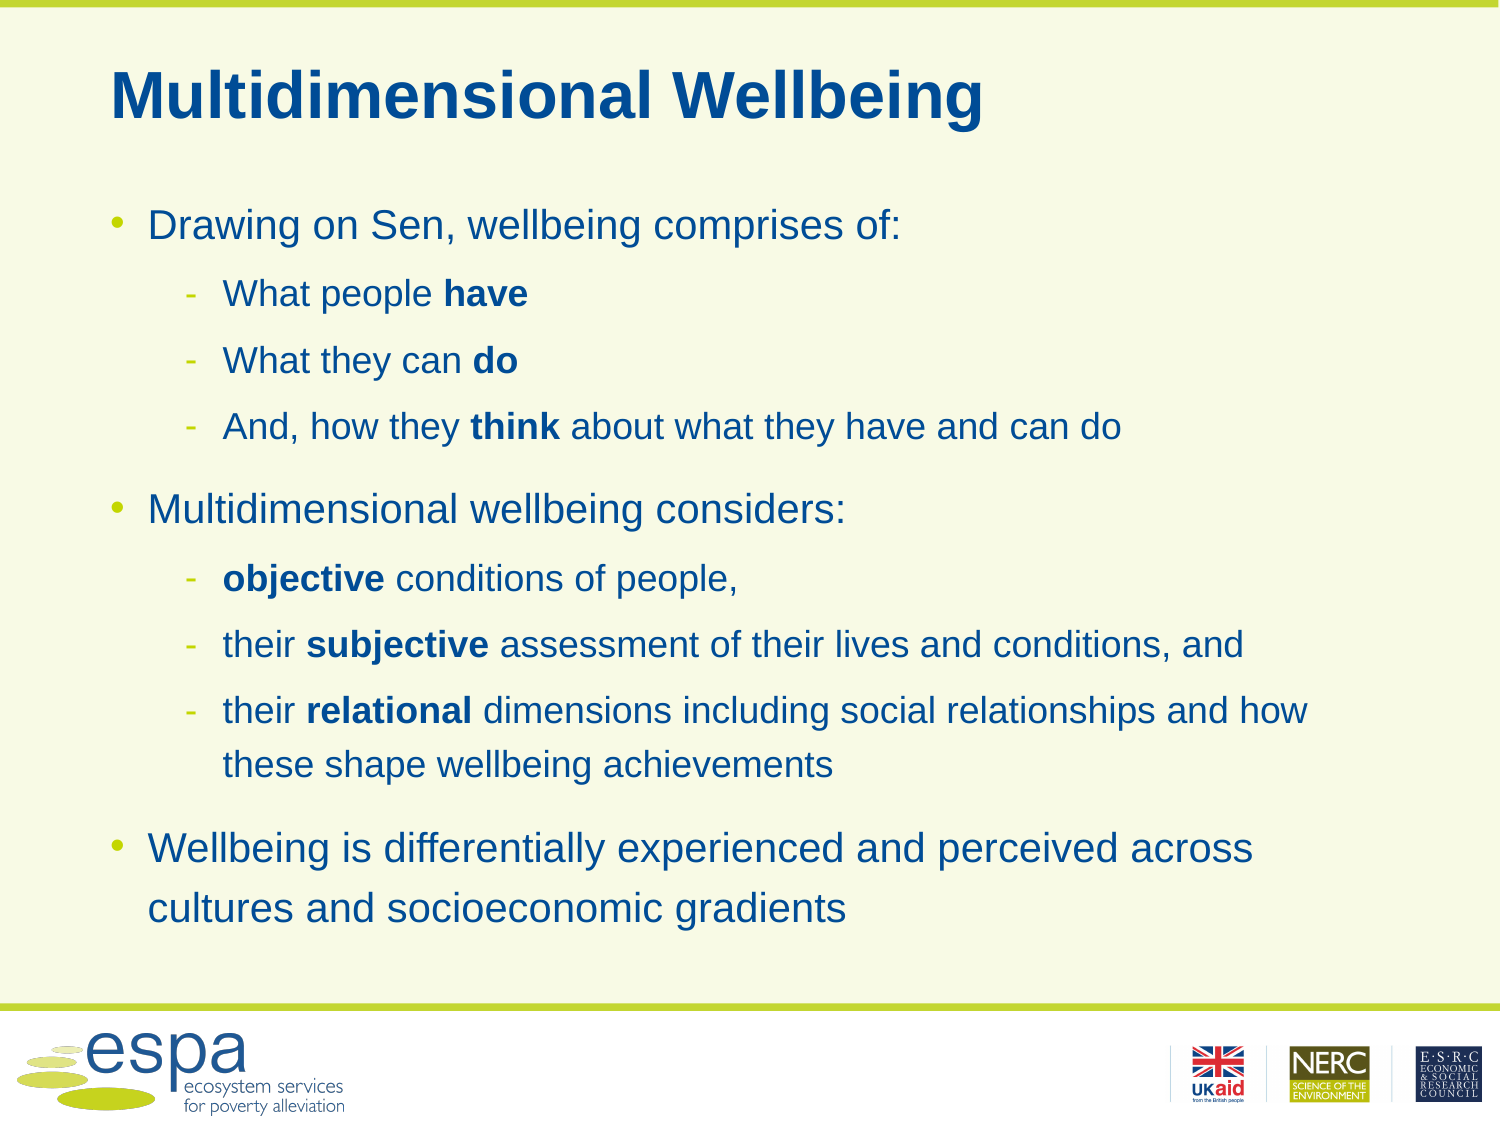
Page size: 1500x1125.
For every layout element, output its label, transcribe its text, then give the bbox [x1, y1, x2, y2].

picture [17, 1033, 344, 1116]
list Drawing on Sen, wellbeing comprises of: What people have What they can do And, how they think about what they have and can do Multidimensional wellbeing considers: objective conditions of people, their subjective assessment of their lives and conditions, and their relational dimensions including social relationships and how these shape wellbeing achievements Wellbeing is differentially experienced and perceived across cultures and socioeconomic gradients [95, 180, 1389, 994]
title Multidimensional Wellbeing [95, 13, 1477, 180]
picture [1165, 1045, 1483, 1103]
